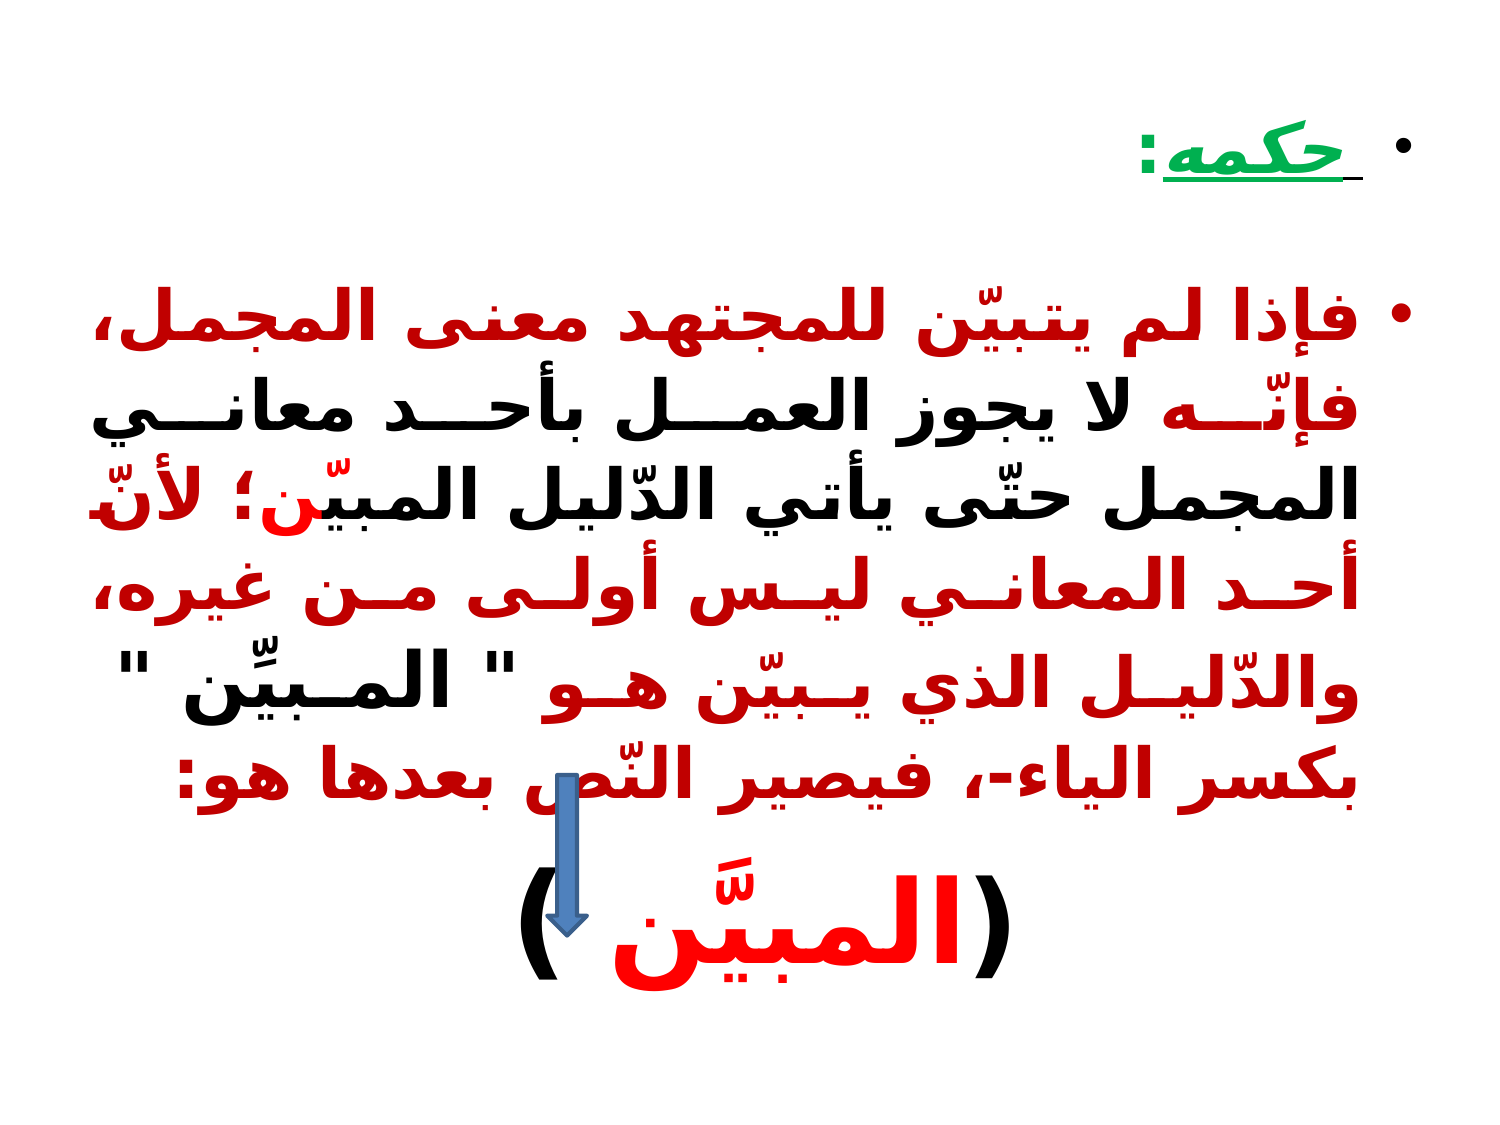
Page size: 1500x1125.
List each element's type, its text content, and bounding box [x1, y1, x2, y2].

text_box [545, 772, 589, 938]
list حكمه: فإذا لم يتبيّن للمجتهد معنى المجمل، فإنّه لا يجوز العمل بأحد معاني المجمل حتّى يأتي الدّليل المبيّن؛ لأنّ أحد المعاني ليس أولى من غيره، والدّليل الذي يبيّن هو " المبيِّن " بكسر الياء-، فيصير النّص بعدها هو: (المبيَّن ) [75, 90, 1425, 1005]
